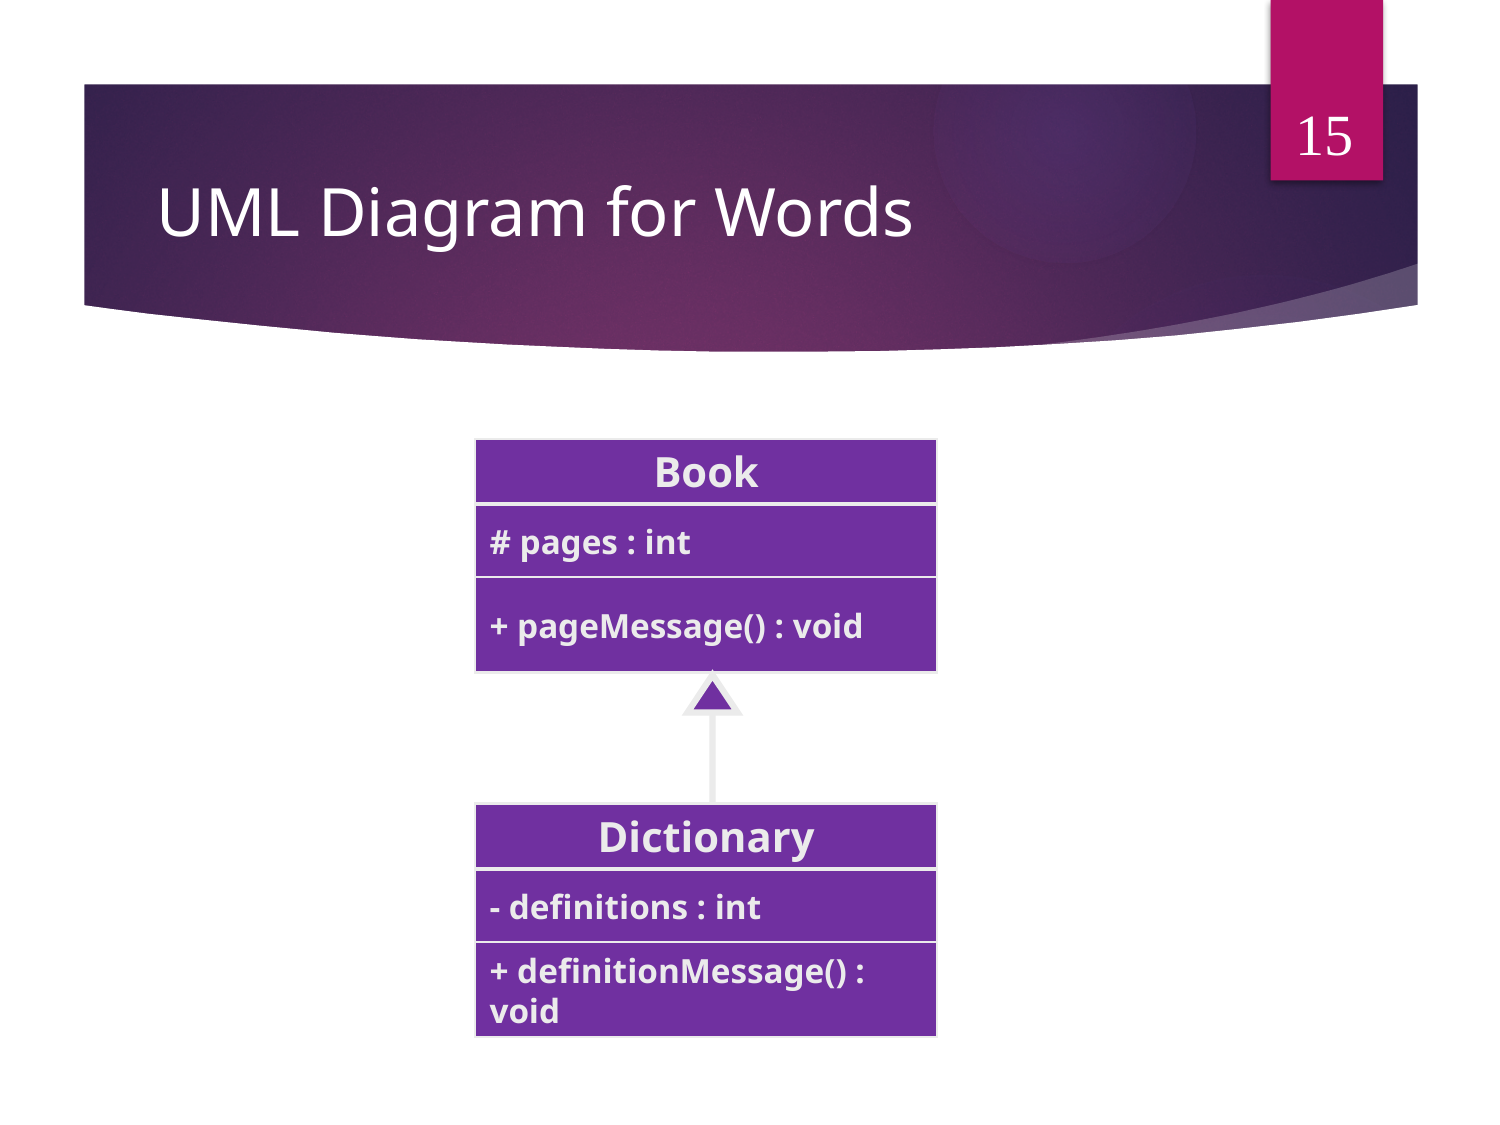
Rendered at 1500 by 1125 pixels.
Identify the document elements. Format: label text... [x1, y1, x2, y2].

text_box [474, 437, 938, 1038]
slide_number 15 [1259, 48, 1390, 175]
title UML Diagram for Words [141, 152, 1183, 269]
